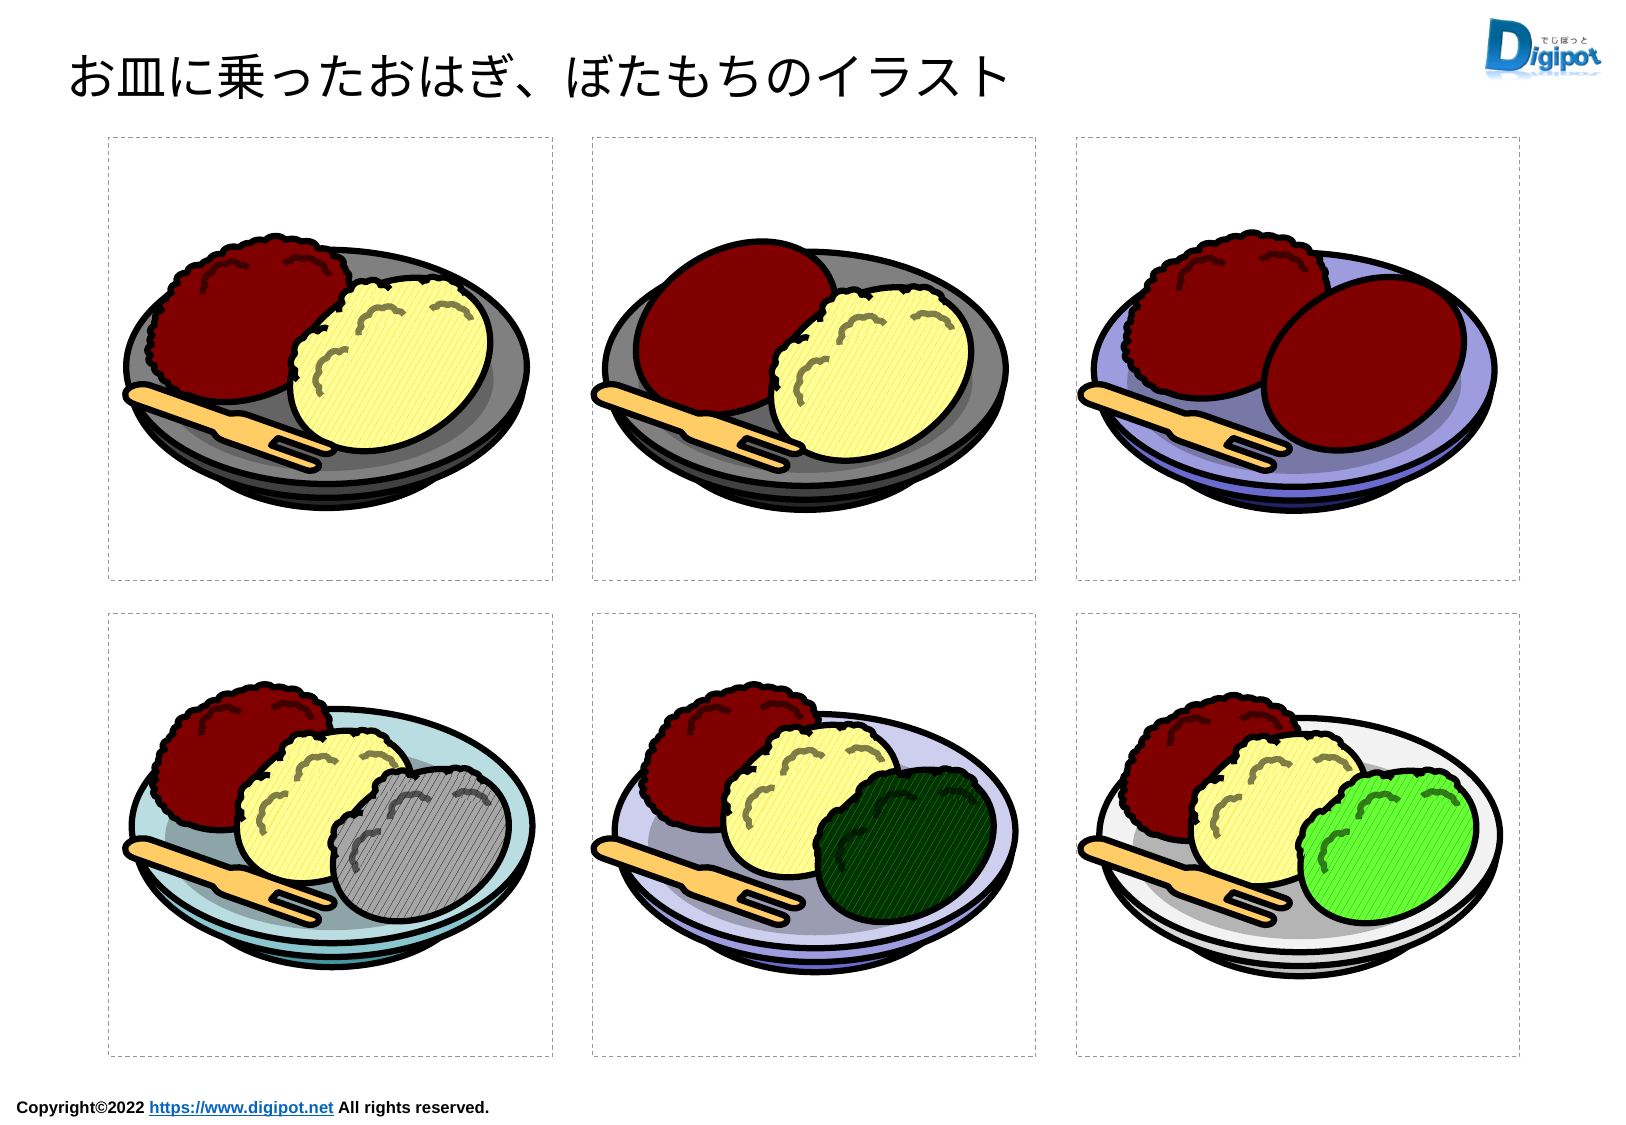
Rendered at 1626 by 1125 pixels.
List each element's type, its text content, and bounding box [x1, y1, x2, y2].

text_box お皿に乗ったおはぎ、ぼたもちのイラスト [51, 38, 1029, 113]
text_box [1080, 694, 1501, 977]
picture [1485, 18, 1602, 82]
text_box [125, 684, 533, 968]
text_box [593, 684, 1016, 973]
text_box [593, 241, 1006, 510]
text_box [125, 235, 527, 508]
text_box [1080, 232, 1495, 511]
